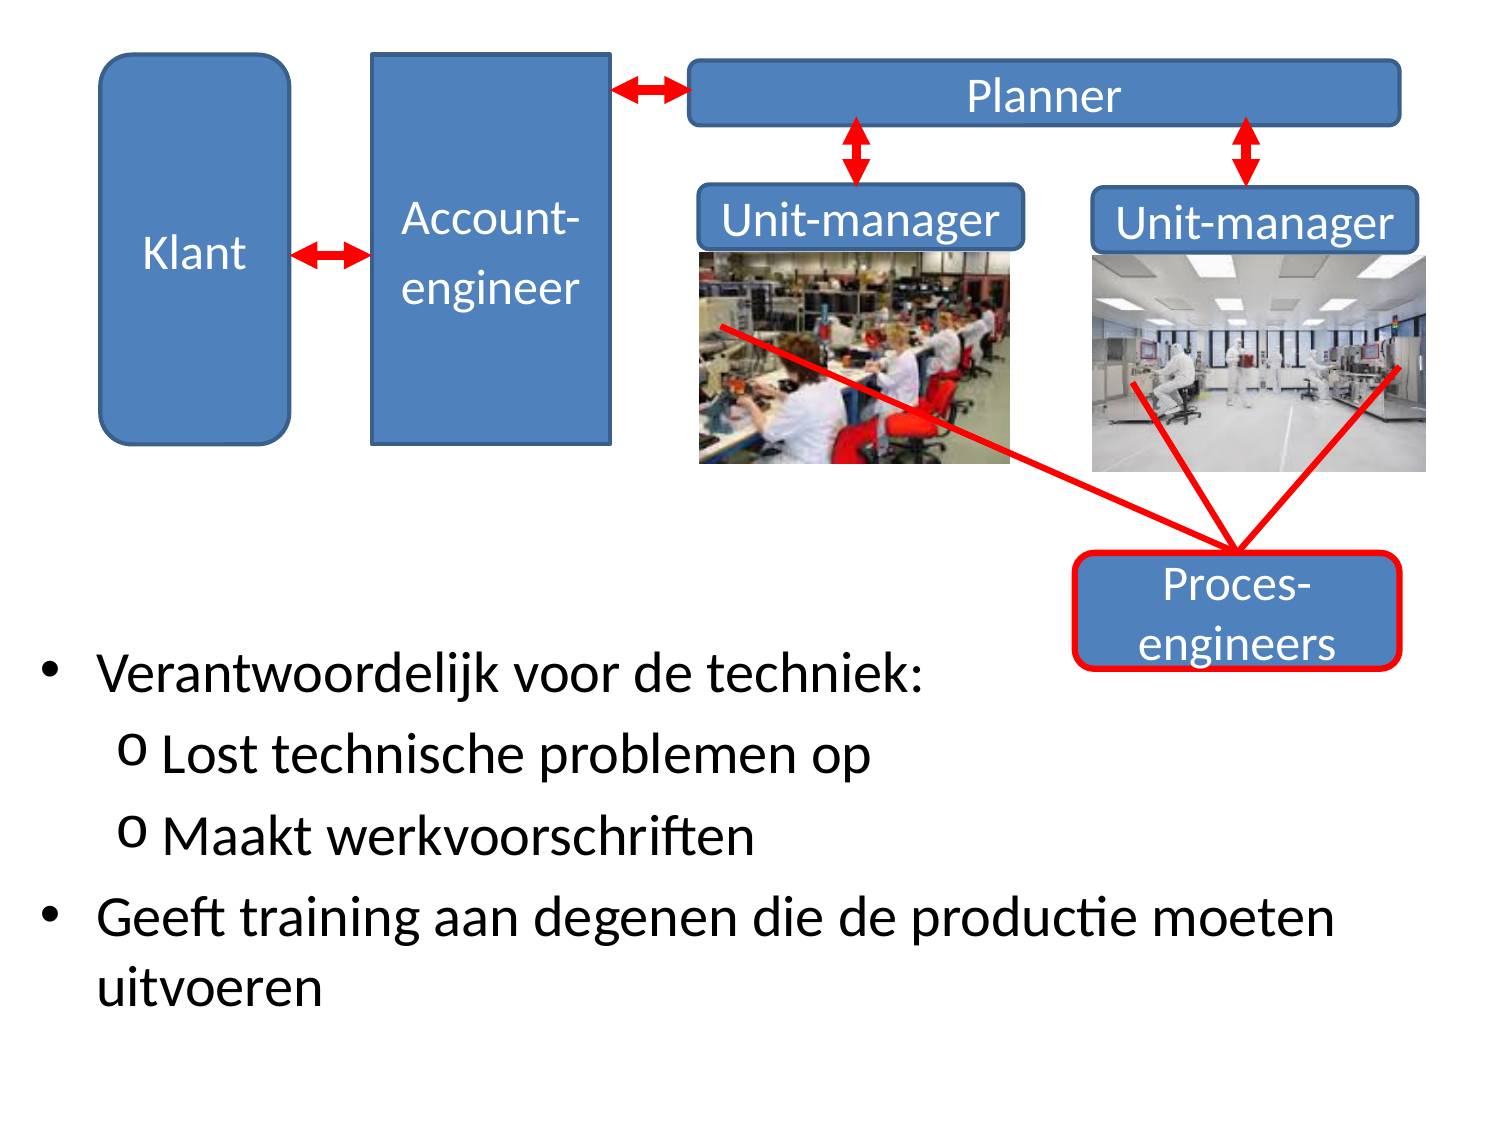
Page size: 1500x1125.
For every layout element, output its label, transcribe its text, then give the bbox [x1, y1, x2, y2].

text_box Verantwoordelijk voor de techniek: Lost technische problemen op Maakt werkvoorschriften Geeft training aan degenen die de productie moeten uitvoeren [24, 626, 1375, 1099]
picture [1092, 255, 1426, 472]
list Account- engineer [370, 52, 612, 446]
text_box Planner [686, 58, 1402, 128]
picture [699, 251, 1010, 464]
text_box Unit-manager [1090, 185, 1420, 253]
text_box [720, 326, 1238, 554]
text_box Proces-engineers [1072, 560, 1402, 671]
text_box Unit-manager [696, 182, 1026, 252]
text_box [1242, 366, 1400, 554]
text_box Klant [98, 52, 292, 447]
